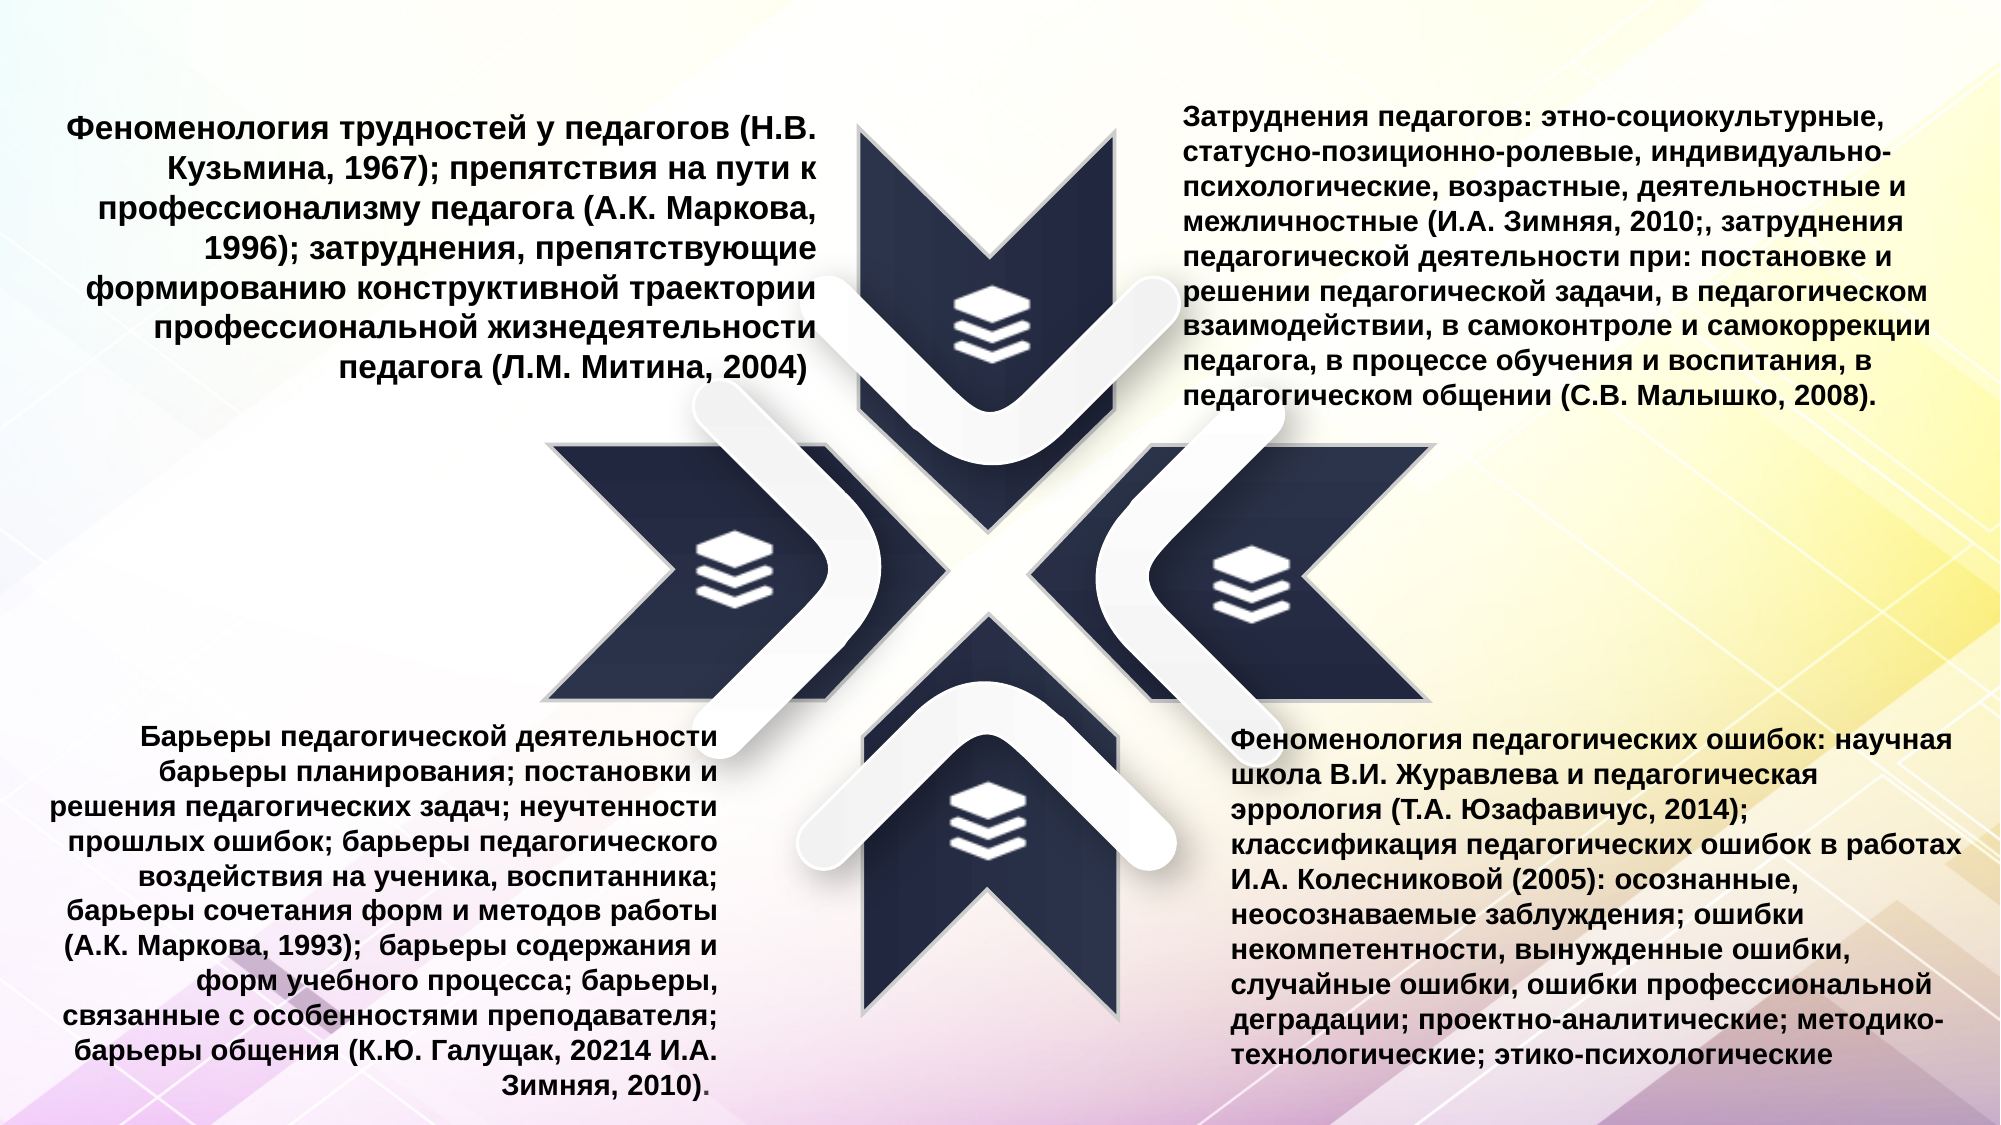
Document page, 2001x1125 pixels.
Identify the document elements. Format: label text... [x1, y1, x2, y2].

text_box [797, 682, 1176, 870]
text_box [991, 129, 1116, 345]
text_box [1252, 443, 1436, 560]
text_box [541, 576, 763, 702]
text_box [861, 824, 1120, 1022]
text_box [857, 405, 1028, 535]
text_box Барьеры педагогической деятельности барьеры планирования; постановки и решения педагогических задач; неучтенности прошлых ошибок; барьеры педагогического воздействия на ученика, воспитанника; барьеры сочетания форм и методов работы (А.К. Маркова, 1993); барьеры содержания и форм учебного процесса; барьеры, связанные с особенностями преподавателя; барьеры общения (К.Ю. Галущак, 20214 И.А. Зимняя, 2010). [38, 716, 719, 1102]
picture [0, 0, 2000, 1125]
text_box Затруднения педагогов: этно-социокультурные, статусно-позиционно-ролевые, индивидуально-психологические, возрастные, деятельностные и межличностные (И.А. Зимняя, 2010;, затруднения педагогической деятельности при: постановке и решении педагогической задачи, в педагогическом взаимодействии, в самоконтроле и самокоррекции педагога, в процессе обучения и воспитания, в педагогическом общении (С.В. Малышко, 2008). [1182, 96, 1964, 412]
text_box [1097, 412, 1284, 750]
text_box Феноменология трудностей у педагогов (Н.В. Кузьмина, 1967); препятствия на пути к профессионализму педагога (А.К. Маркова, 1996); затруднения, препятствующие формированию конструктивной траектории профессиональной жизнедеятельности педагога (Л.М. Митина, 2004) [57, 106, 818, 386]
text_box [545, 443, 740, 563]
text_box [891, 510, 951, 616]
text_box [818, 277, 1180, 464]
text_box [1026, 443, 1179, 662]
text_box Феноменология педагогических ошибок: научная школа В.И. Журавлева и педагогическая эррология (Т.А. Юзафавичус, 2014); классификация педагогических ошибок в работах И.А. Колесниковой (2005): осознанные, неосознаваемые заблуждения; ошибки некомпетентности, вынужденные ошибки, случайные ошибки, ошибки профессиональной деградации; проектно-аналитические; методико-технологические; этико-психологические [1230, 720, 1964, 1070]
text_box [1243, 592, 1431, 702]
text_box [857, 125, 989, 326]
text_box [693, 386, 880, 758]
text_box [861, 612, 1120, 756]
text_box [805, 567, 809, 594]
